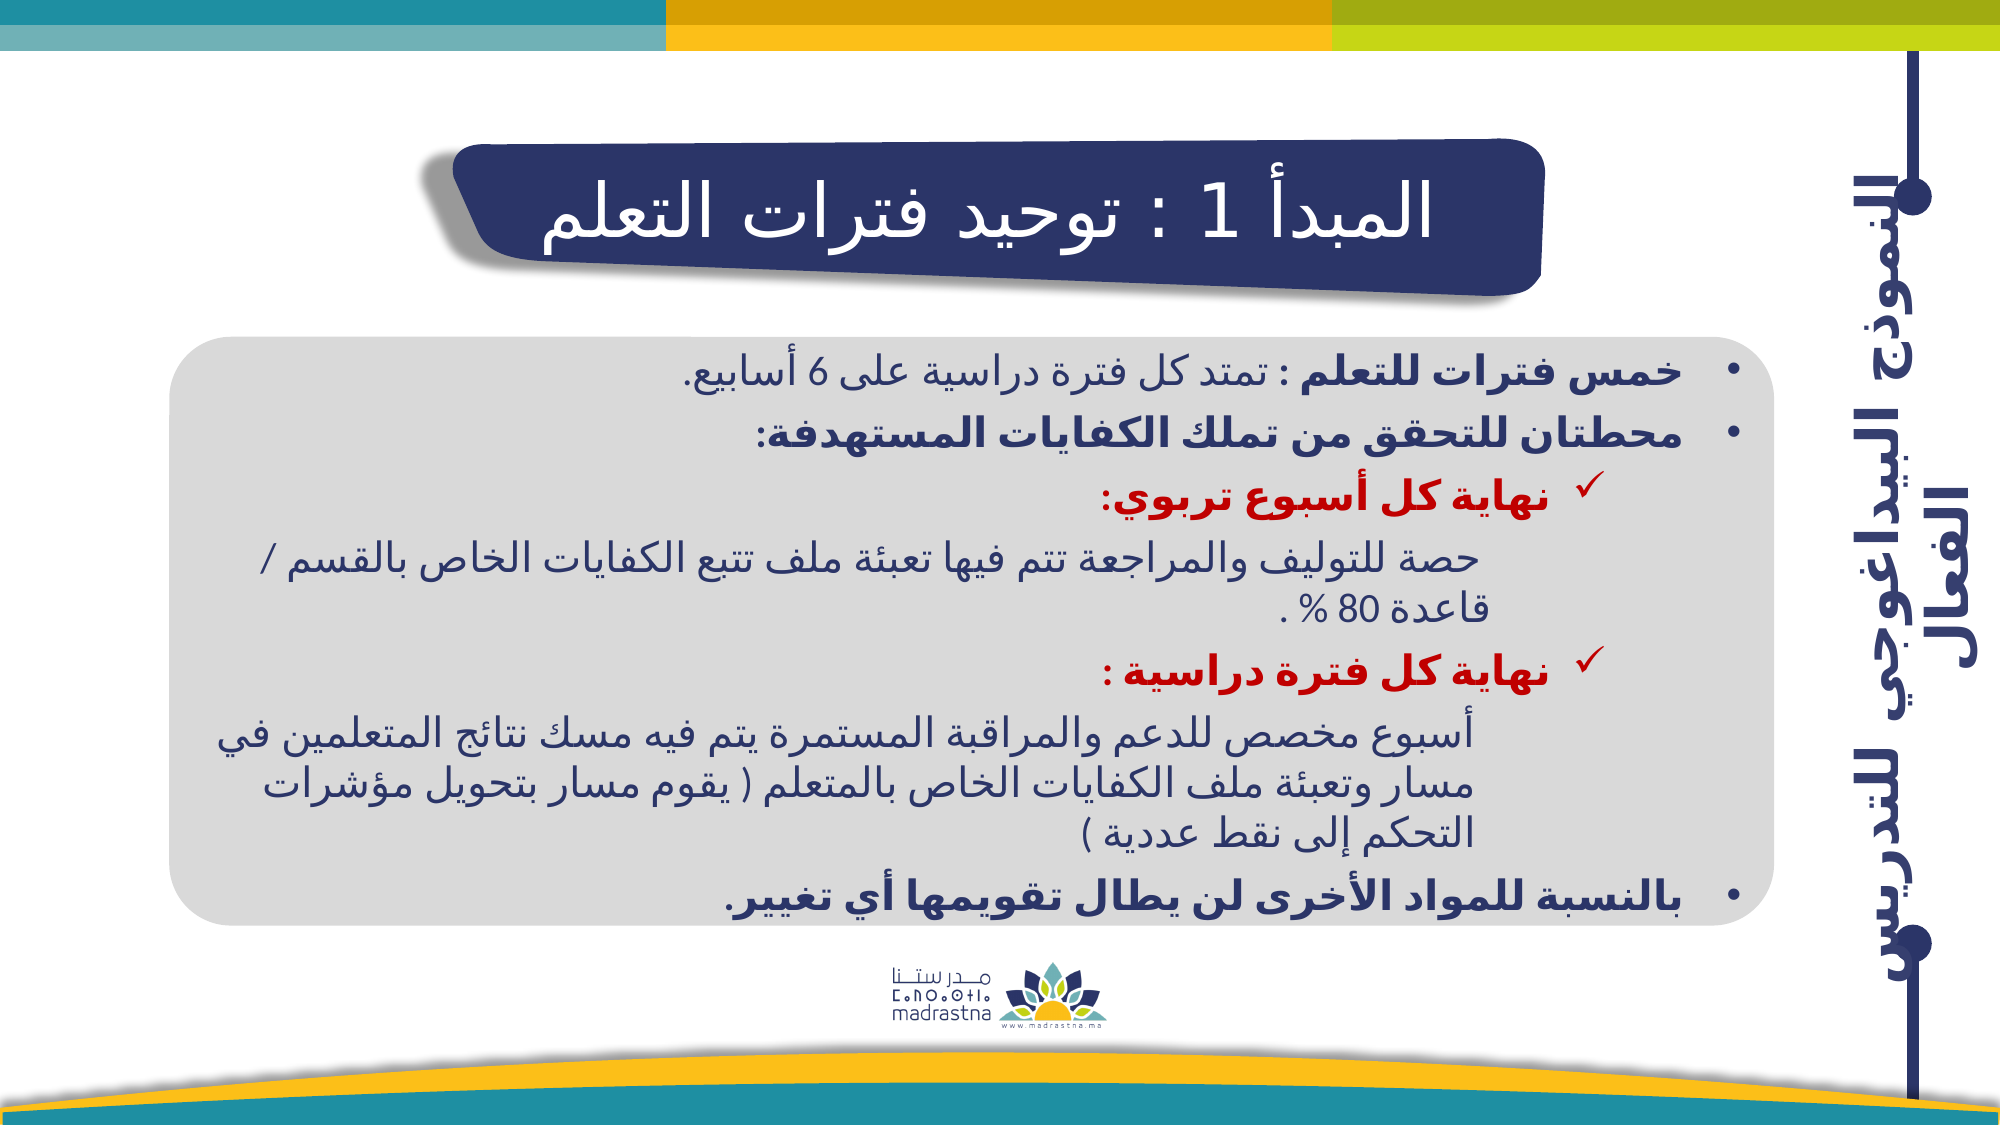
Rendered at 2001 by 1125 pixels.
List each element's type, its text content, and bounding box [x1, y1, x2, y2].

text_box النموذج البيداغوجي للتدريس الفعال [1832, 136, 1988, 1021]
text_box خمس فترات للتعلم : تمتد كل فترة دراسية على 6 أسابيع. محطتان للتحقق من تملك الكفايات المستهدفة: نهاية كل أسبوع تربوي: حصة للتوليف والمراجعة تتم فيها تعبئة ملف تتبع الكفايات الخاص بالقسم / قاعدة 80 % . نهاية كل فترة دراسية : أسبوع مخصص للدعم والمراقبة المستمرة يتم فيه مسك نتائج المتعلمين في مسار وتعبئة ملف الكفايات الخاص بالمتعلم ( يقوم مسار بتحويل مؤشرات التحكم إلى نقط عددية ) بالنسبة للمواد الأخرى لن يطال تقويمها أي تغيير. [168, 335, 1776, 927]
picture [893, 962, 1107, 1028]
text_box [0, 1052, 2000, 1125]
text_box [447, 100, 1553, 352]
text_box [1894, 52, 1931, 215]
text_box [1894, 925, 1931, 1052]
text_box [0, 0, 2000, 52]
